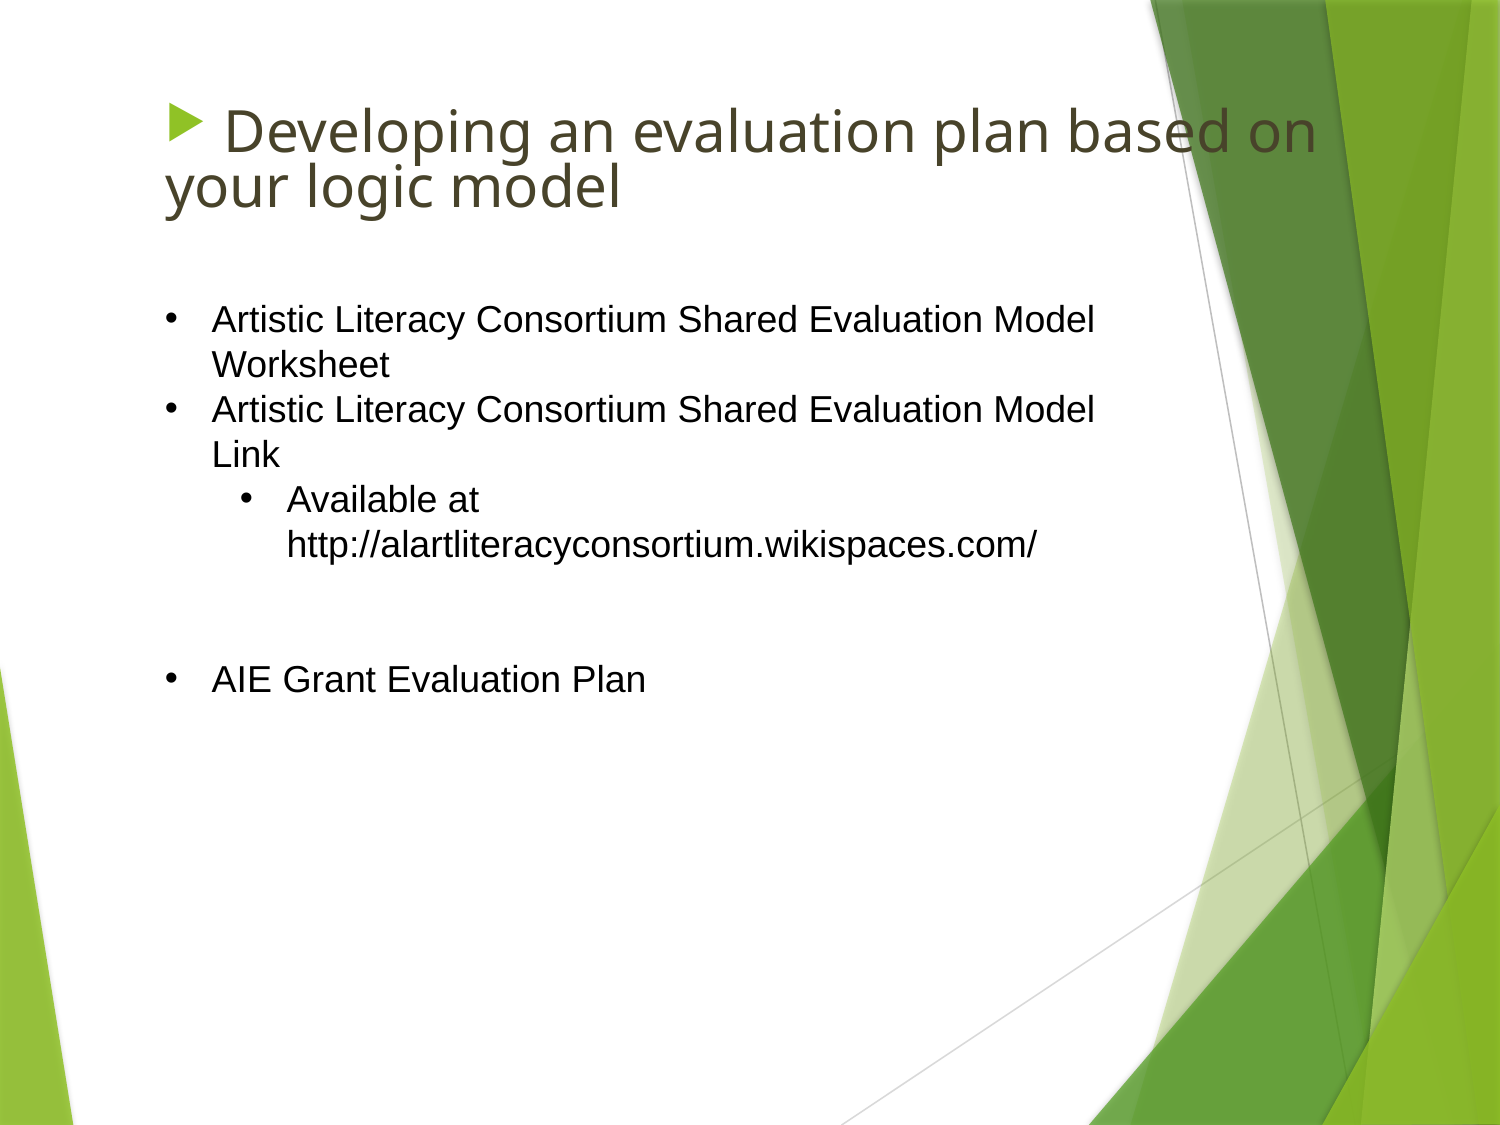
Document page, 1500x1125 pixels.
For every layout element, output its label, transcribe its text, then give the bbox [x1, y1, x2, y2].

list Developing an evaluation plan based on your logic model [150, 99, 1388, 288]
text_box Artistic Literacy Consortium Shared Evaluation Model Worksheet Artistic Literacy Consortium Shared Evaluation Model Link Available at http://alartliteracyconsortium.wikispaces.com/ AIE Grant Evaluation Plan [149, 287, 1125, 708]
